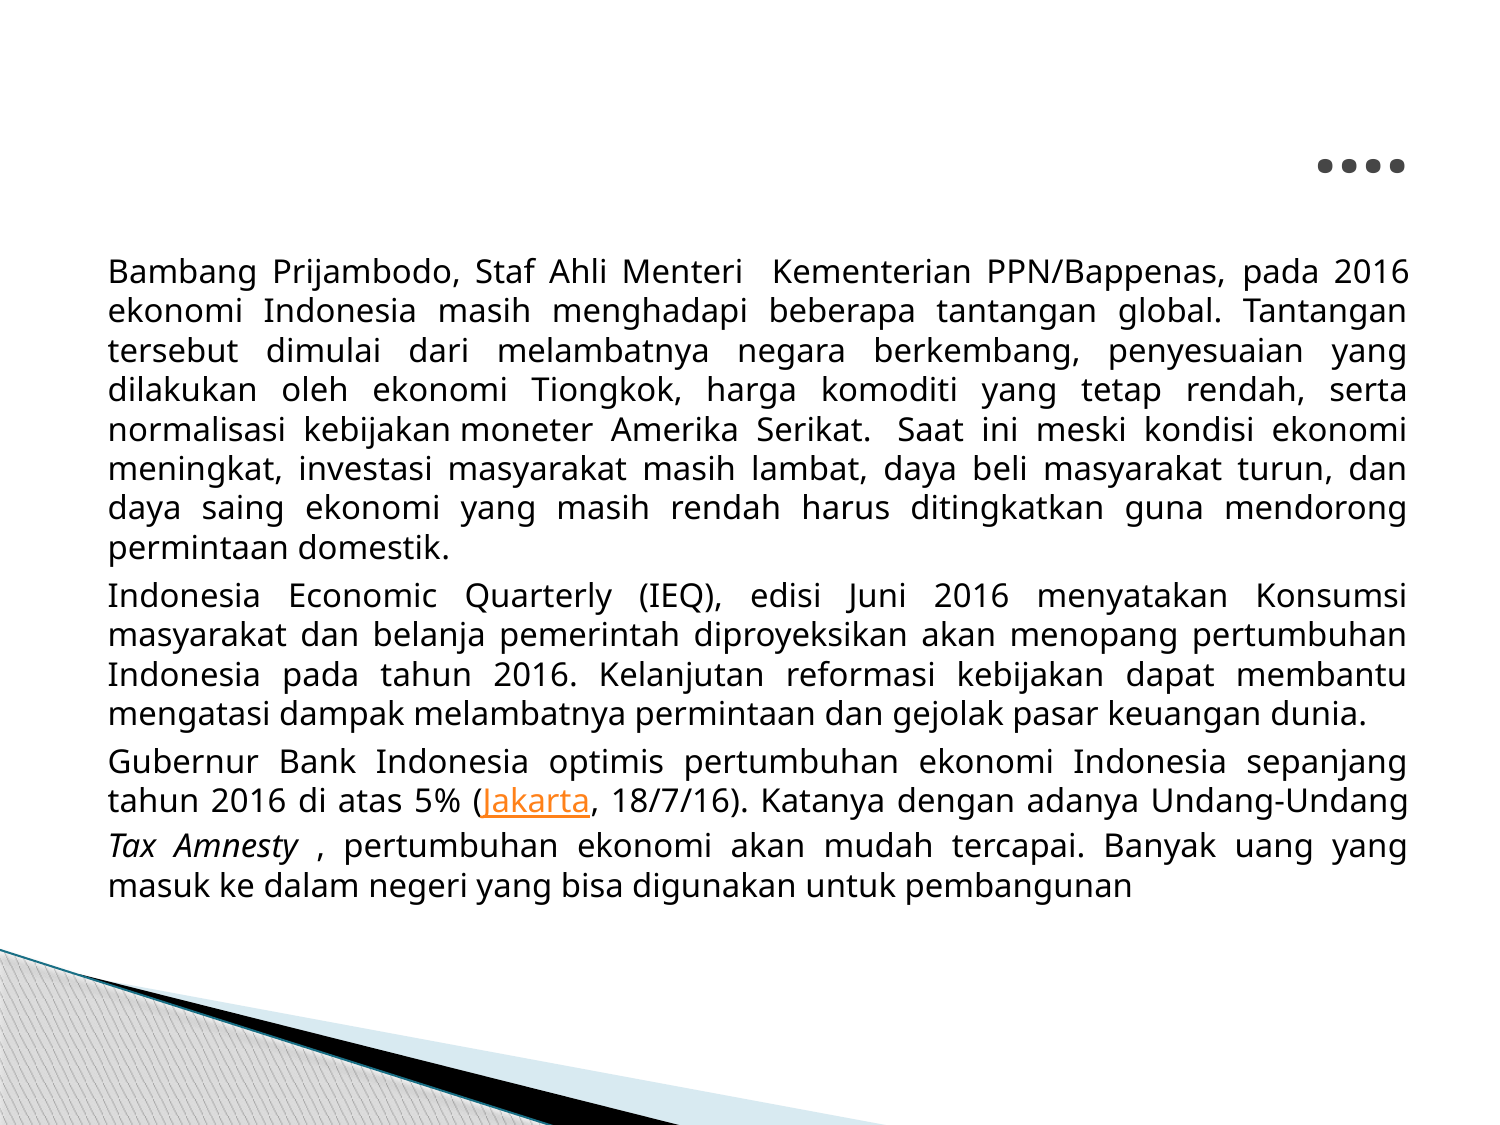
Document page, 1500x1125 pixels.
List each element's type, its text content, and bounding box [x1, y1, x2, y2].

list Bambang Prijambodo, Staf Ahli Menteri Kementerian PPN/Bappenas, pada 2016 ekonomi Indonesia masih menghadapi beberapa tantangan global. Tantangan tersebut dimulai dari melambatnya negara berkembang, penyesuaian yang dilakukan oleh ekonomi Tiongkok, harga komoditi yang tetap rendah, serta normalisasi kebijakan moneter Amerika Serikat. Saat ini meski kondisi ekonomi meningkat, investasi masyarakat masih lambat, daya beli masyarakat turun, dan daya saing ekonomi yang masih rendah harus ditingkatkan guna mendorong permintaan domestik. Indonesia Economic Quarterly (IEQ), edisi Juni 2016 menyatakan Konsumsi masyarakat dan belanja pemerintah diproyeksikan akan menopang pertumbuhan Indonesia pada tahun 2016. Kelanjutan reformasi kebijakan dapat membantu mengatasi dampak melambatnya permintaan dan gejolak pasar keuangan dunia. Gubernur Bank Indonesia optimis pertumbuhan ekonomi Indonesia sepanjang tahun 2016 di atas 5% (Jakarta, 18/7/16). Katanya dengan adanya Undang-Undang Tax Amnesty , pertumbuhan ekonomi akan mudah tercapai. Banyak uang yang masuk ke dalam negeri yang bisa digunakan untuk pembangunan [75, 242, 1425, 986]
title .... [75, 45, 1425, 233]
